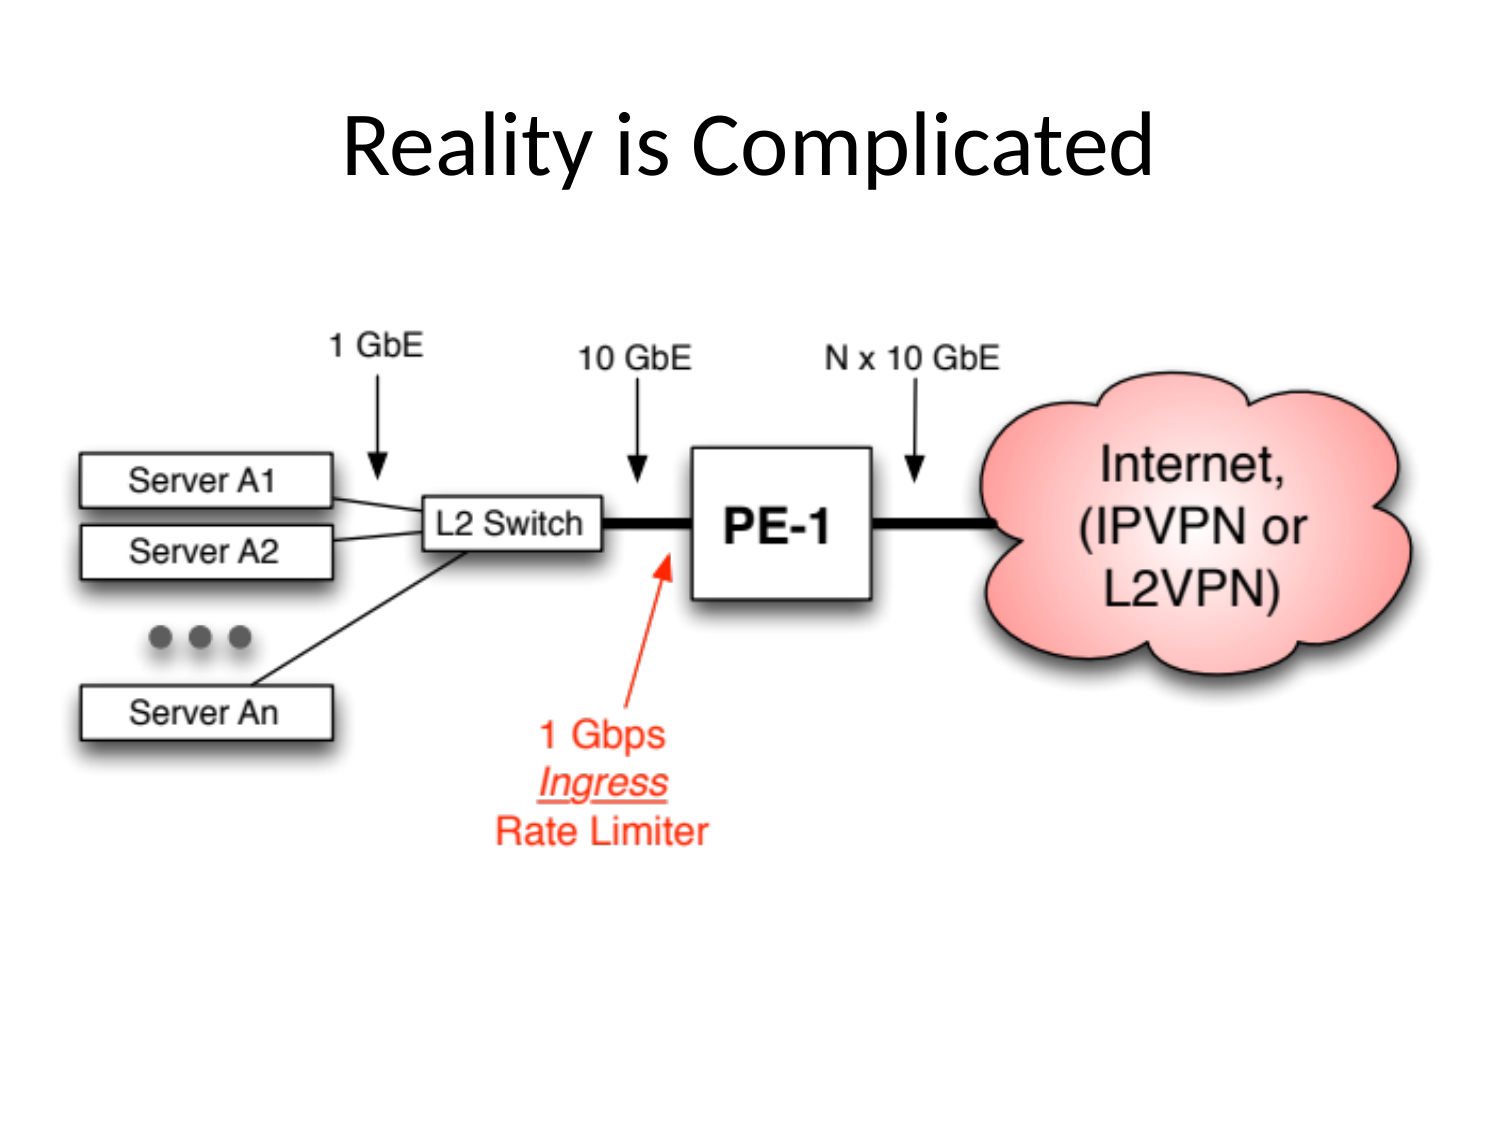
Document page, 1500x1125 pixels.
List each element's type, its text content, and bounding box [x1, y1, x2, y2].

picture [47, 325, 1455, 850]
title Reality is Complicated [75, 45, 1425, 233]
